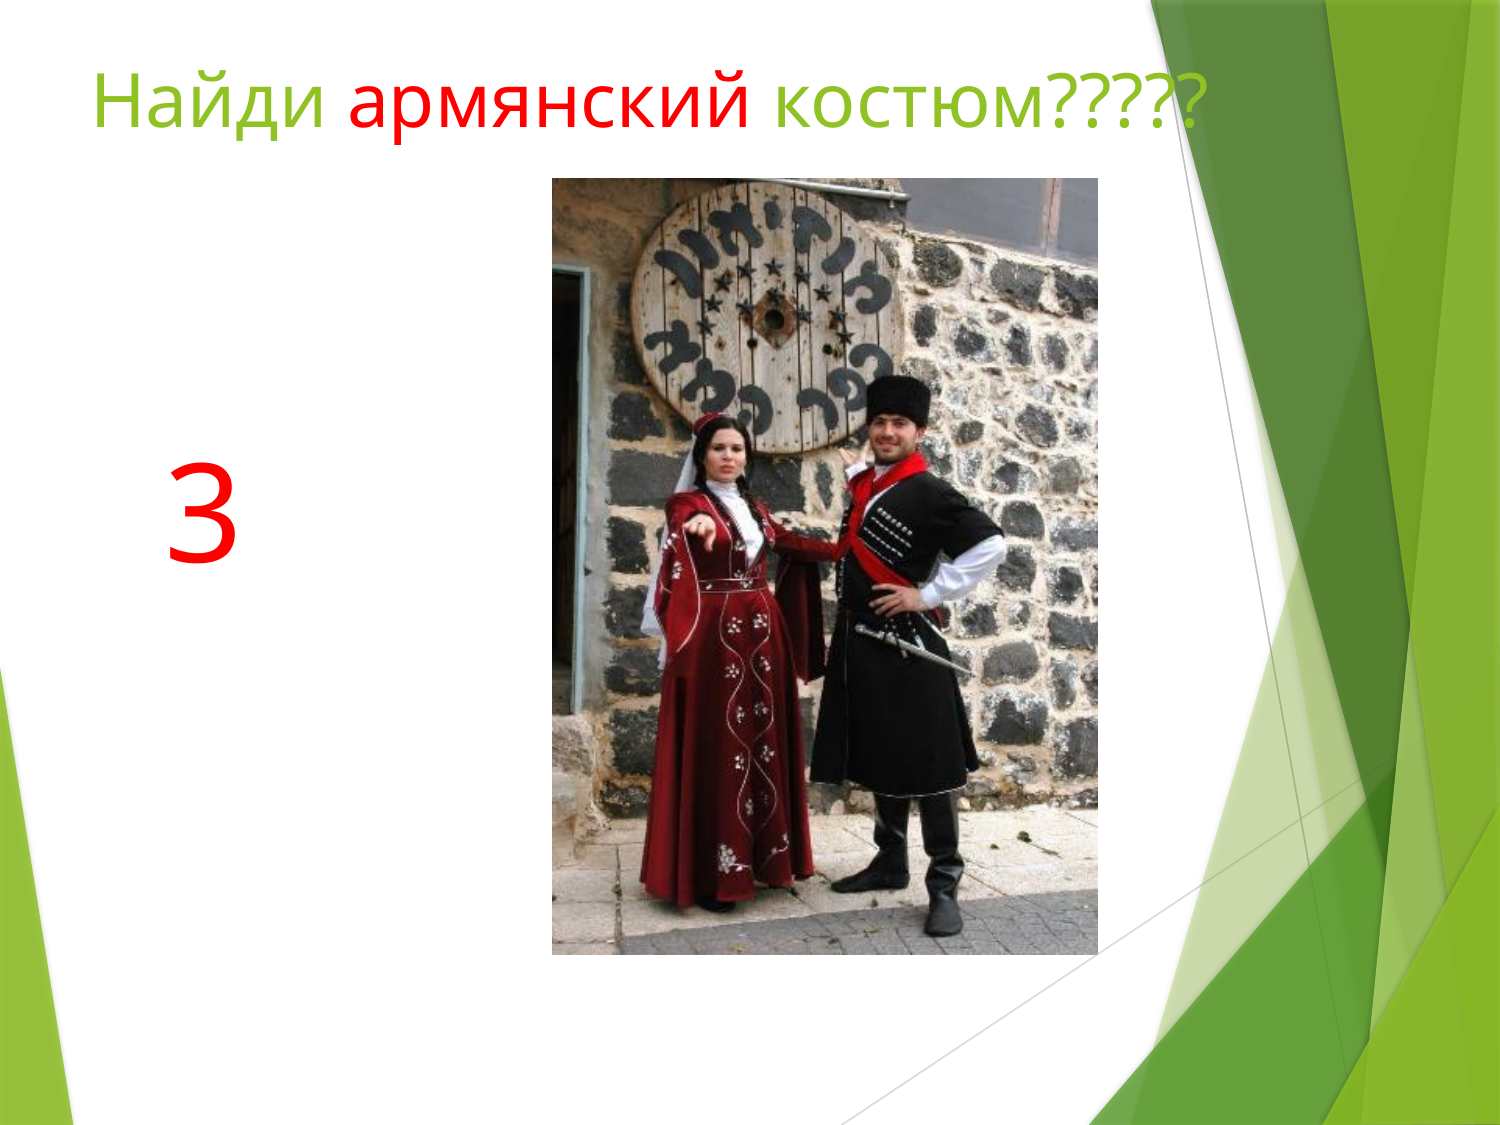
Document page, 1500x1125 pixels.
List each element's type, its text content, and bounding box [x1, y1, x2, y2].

text_box 3 [150, 417, 407, 598]
title Найди армянский костюм????? [75, 45, 1425, 233]
picture [551, 177, 1099, 956]
